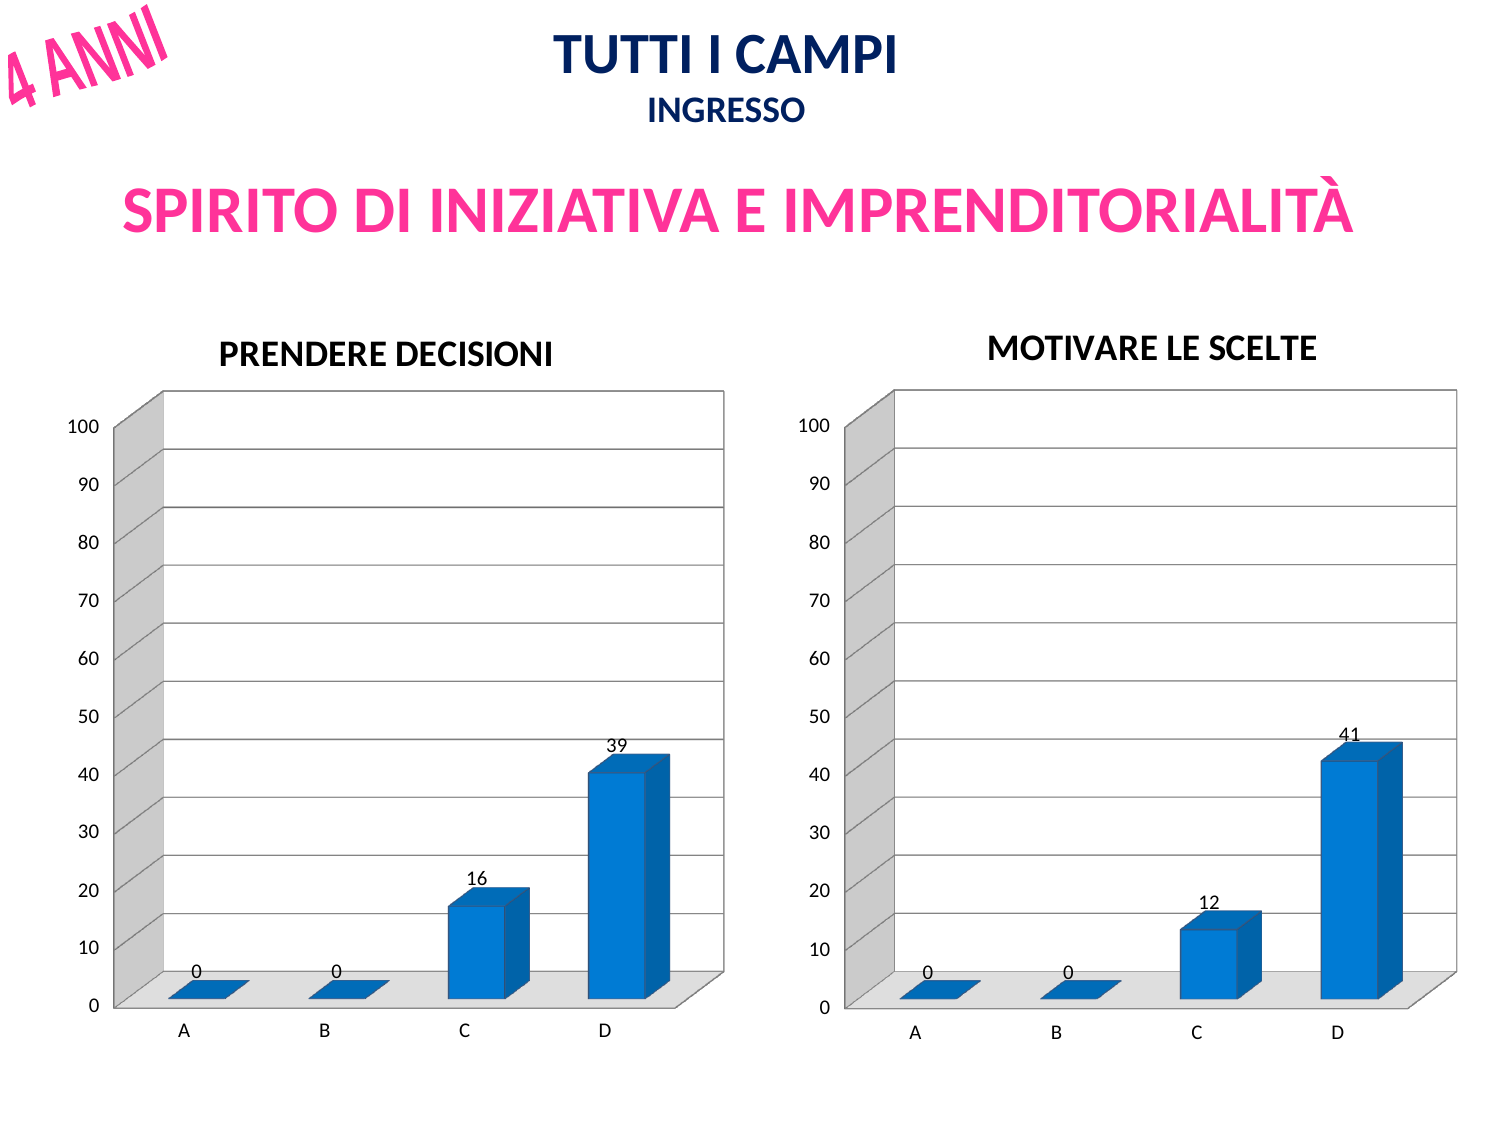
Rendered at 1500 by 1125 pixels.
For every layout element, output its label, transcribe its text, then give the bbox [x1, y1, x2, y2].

chart [52, 290, 739, 1060]
chart [782, 290, 1474, 1060]
text_box TUTTI I CAMPI INGRESSO [538, 7, 915, 138]
text_box Spirito di iniziativa e imprenditorialità [0, 158, 1477, 254]
